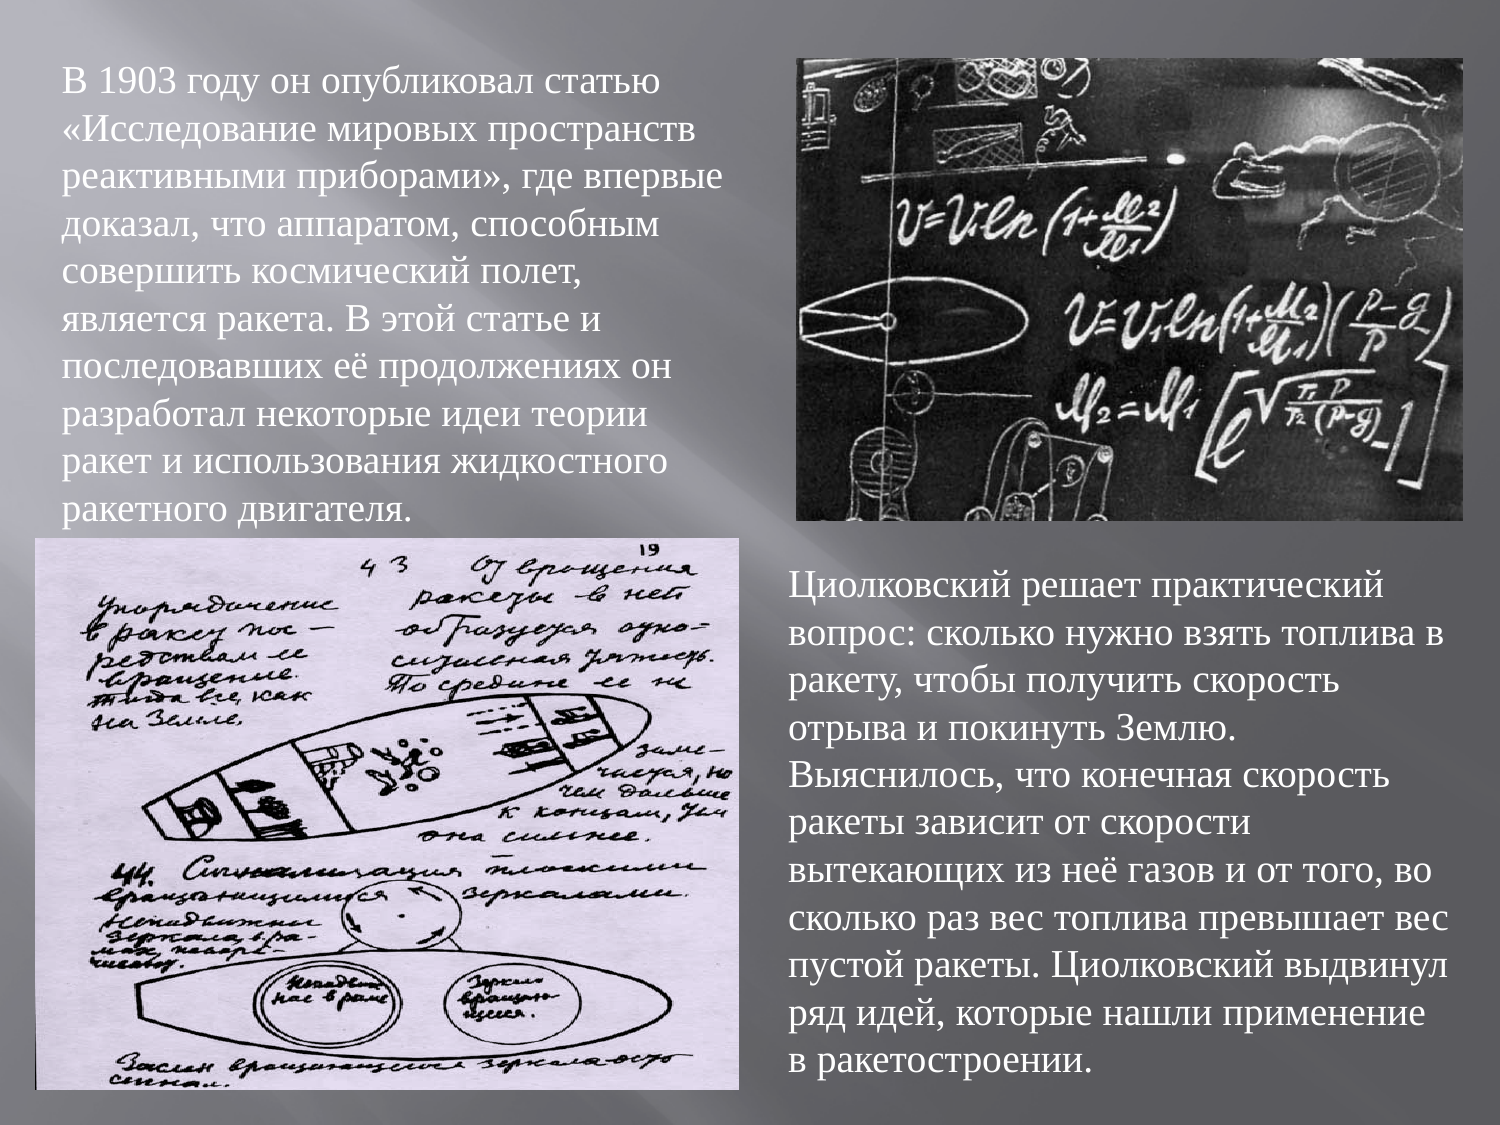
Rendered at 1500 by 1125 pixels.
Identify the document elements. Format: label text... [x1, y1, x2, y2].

text_box Циолковский решает практический вопрос: сколько нужно взять топлива в ракету, чтобы получить скорость отрыва и покинуть Землю. Выяснилось, что конечная скорость ракеты зависит от скорости вытекающих из неё газов и от того, во сколько раз вес топлива превышает вес пустой ракеты. Циолковский выдвинул ряд идей, которые нашли применение в ракетостроении. [773, 550, 1465, 1088]
picture [34, 538, 739, 1091]
text_box В 1903 году он опубликовал статью «Исследование мировых пространств реактивными приборами», где впервые доказал, что аппаратом, способным совершить космический полет, является ракета. В этой статье и последовавших её продолжениях он разработал некоторые идеи теории ракет и использования жидкостного ракетного двигателя. [46, 46, 750, 537]
picture [796, 58, 1463, 522]
